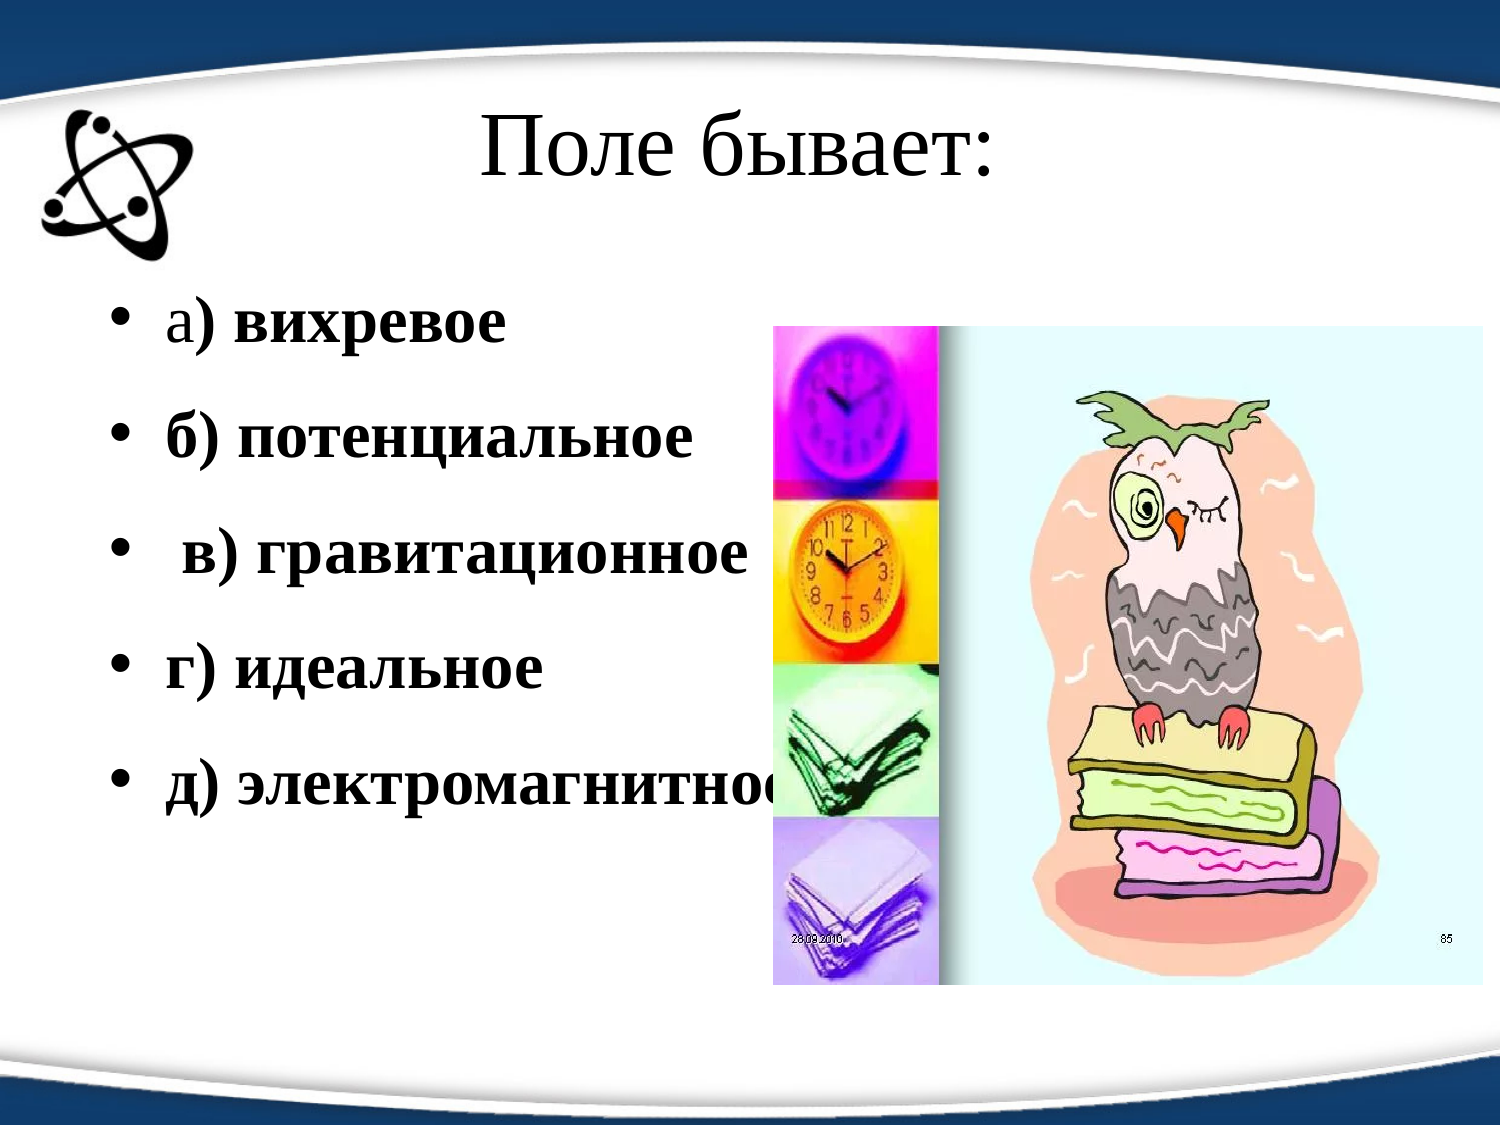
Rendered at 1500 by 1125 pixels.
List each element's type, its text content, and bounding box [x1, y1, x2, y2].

list а) вихревое б) потенциальное в) гравитационное г) идеальное д) электромагнитное [75, 262, 1425, 1005]
picture [0, 0, 1500, 1125]
title Поле бывает: [75, 45, 1425, 233]
